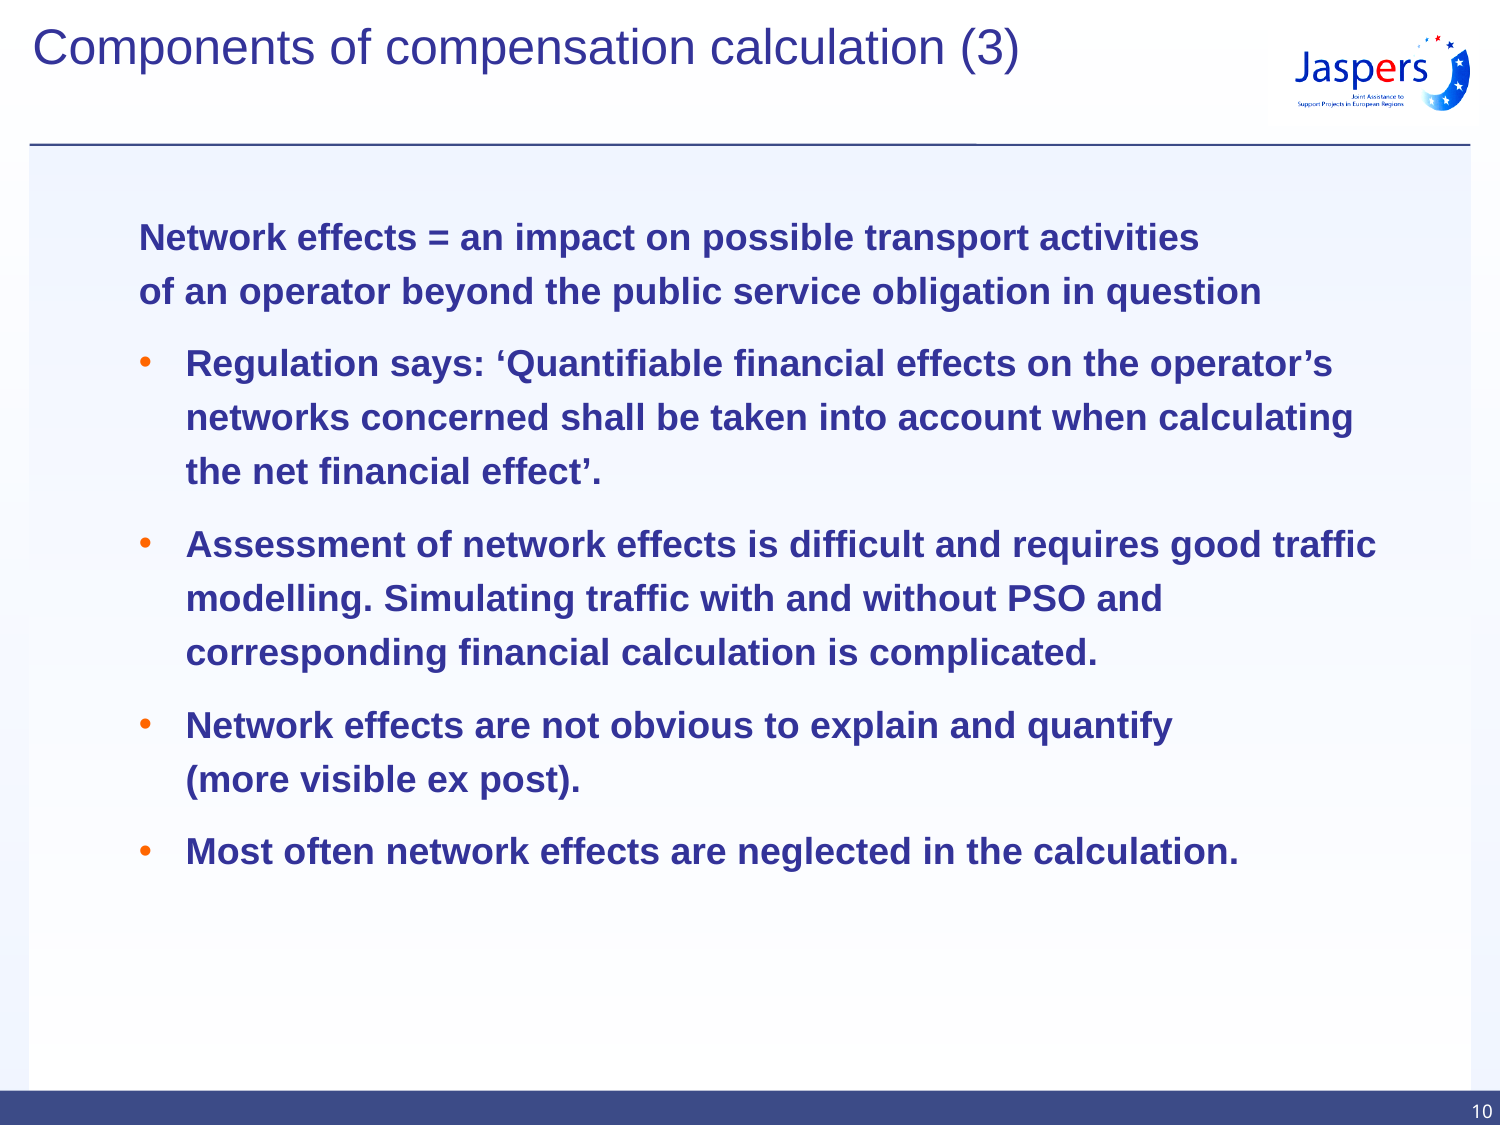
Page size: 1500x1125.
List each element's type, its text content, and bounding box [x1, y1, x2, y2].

slide_number 10 [1195, 1091, 1500, 1125]
text_box Components of compensation calculation (3) [17, 7, 1500, 149]
text_box Network effects = an impact on possible transport activities of an operator beyond the public service obligation in question Regulation says: ‘Quantifiable financial effects on the operator’s networks concerned shall be taken into account when calculating the net financial effect’. Assessment of network effects is difficult and requires good traffic modelling. Simulating traffic with and without PSO and corresponding financial calculation is complicated. Network effects are not obvious to explain and quantify (more visible ex post). Most often network effects are neglected in the calculation. [123, 196, 1424, 880]
